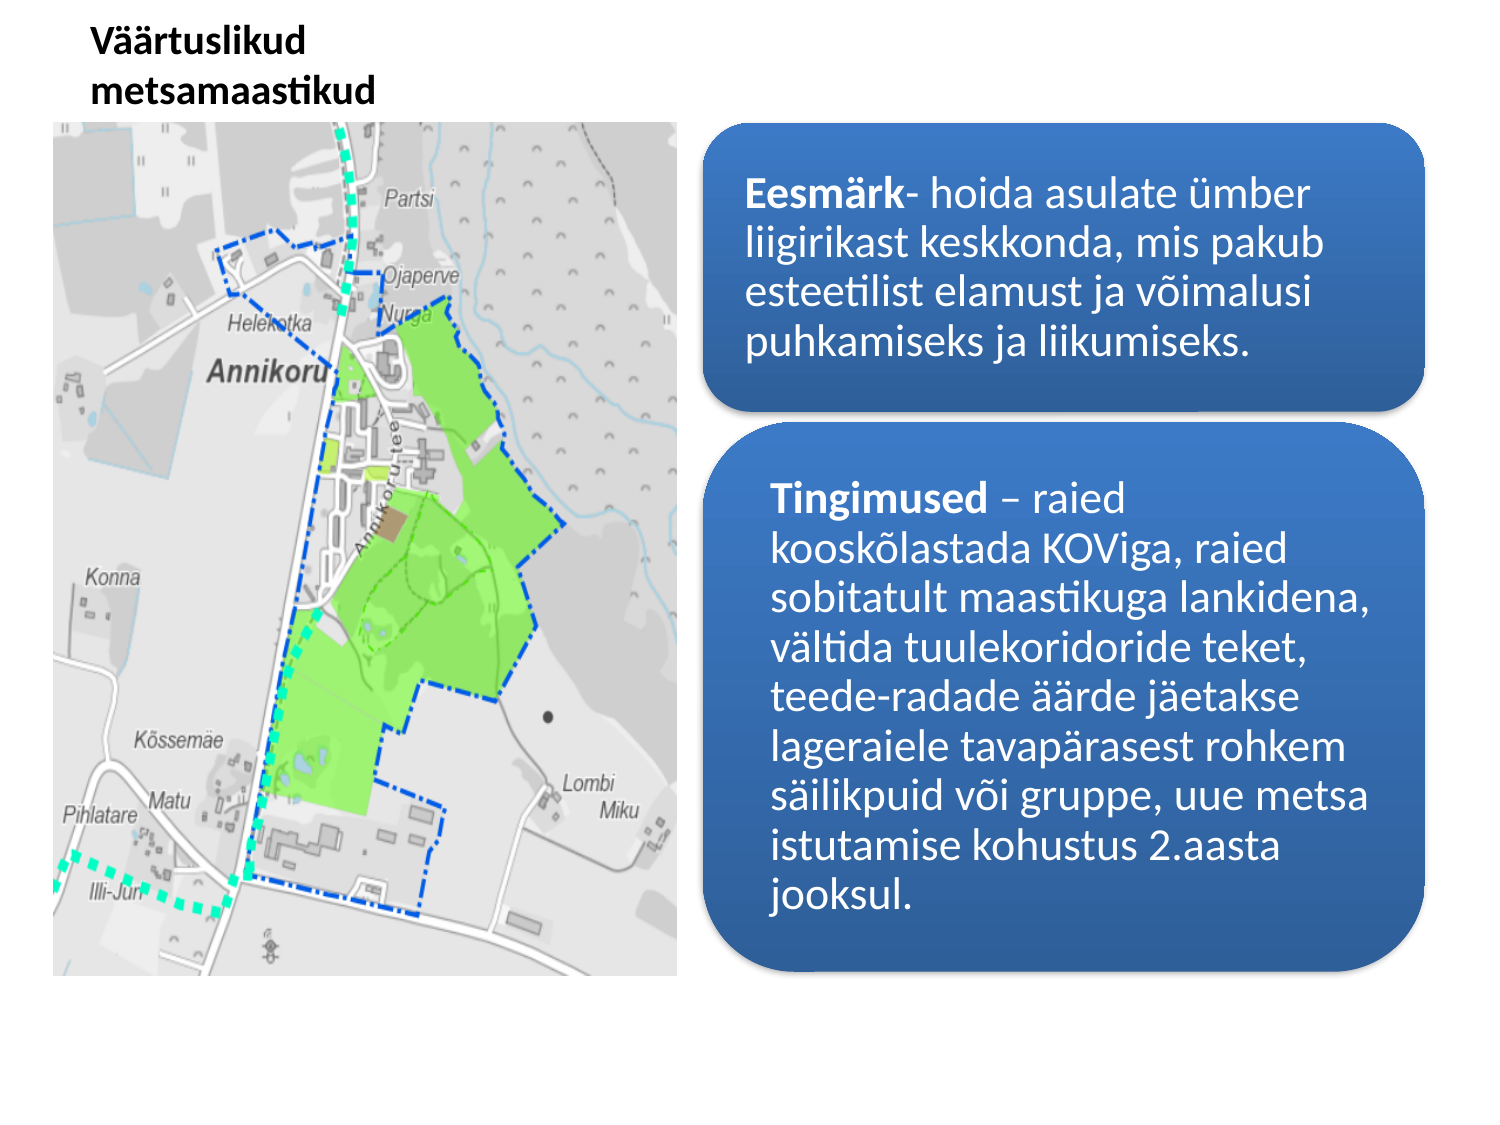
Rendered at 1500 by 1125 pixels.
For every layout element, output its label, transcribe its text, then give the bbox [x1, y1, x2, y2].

picture [53, 122, 678, 977]
title Väärtuslikud metsamaastikud [75, 44, 569, 120]
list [702, 89, 1426, 1006]
